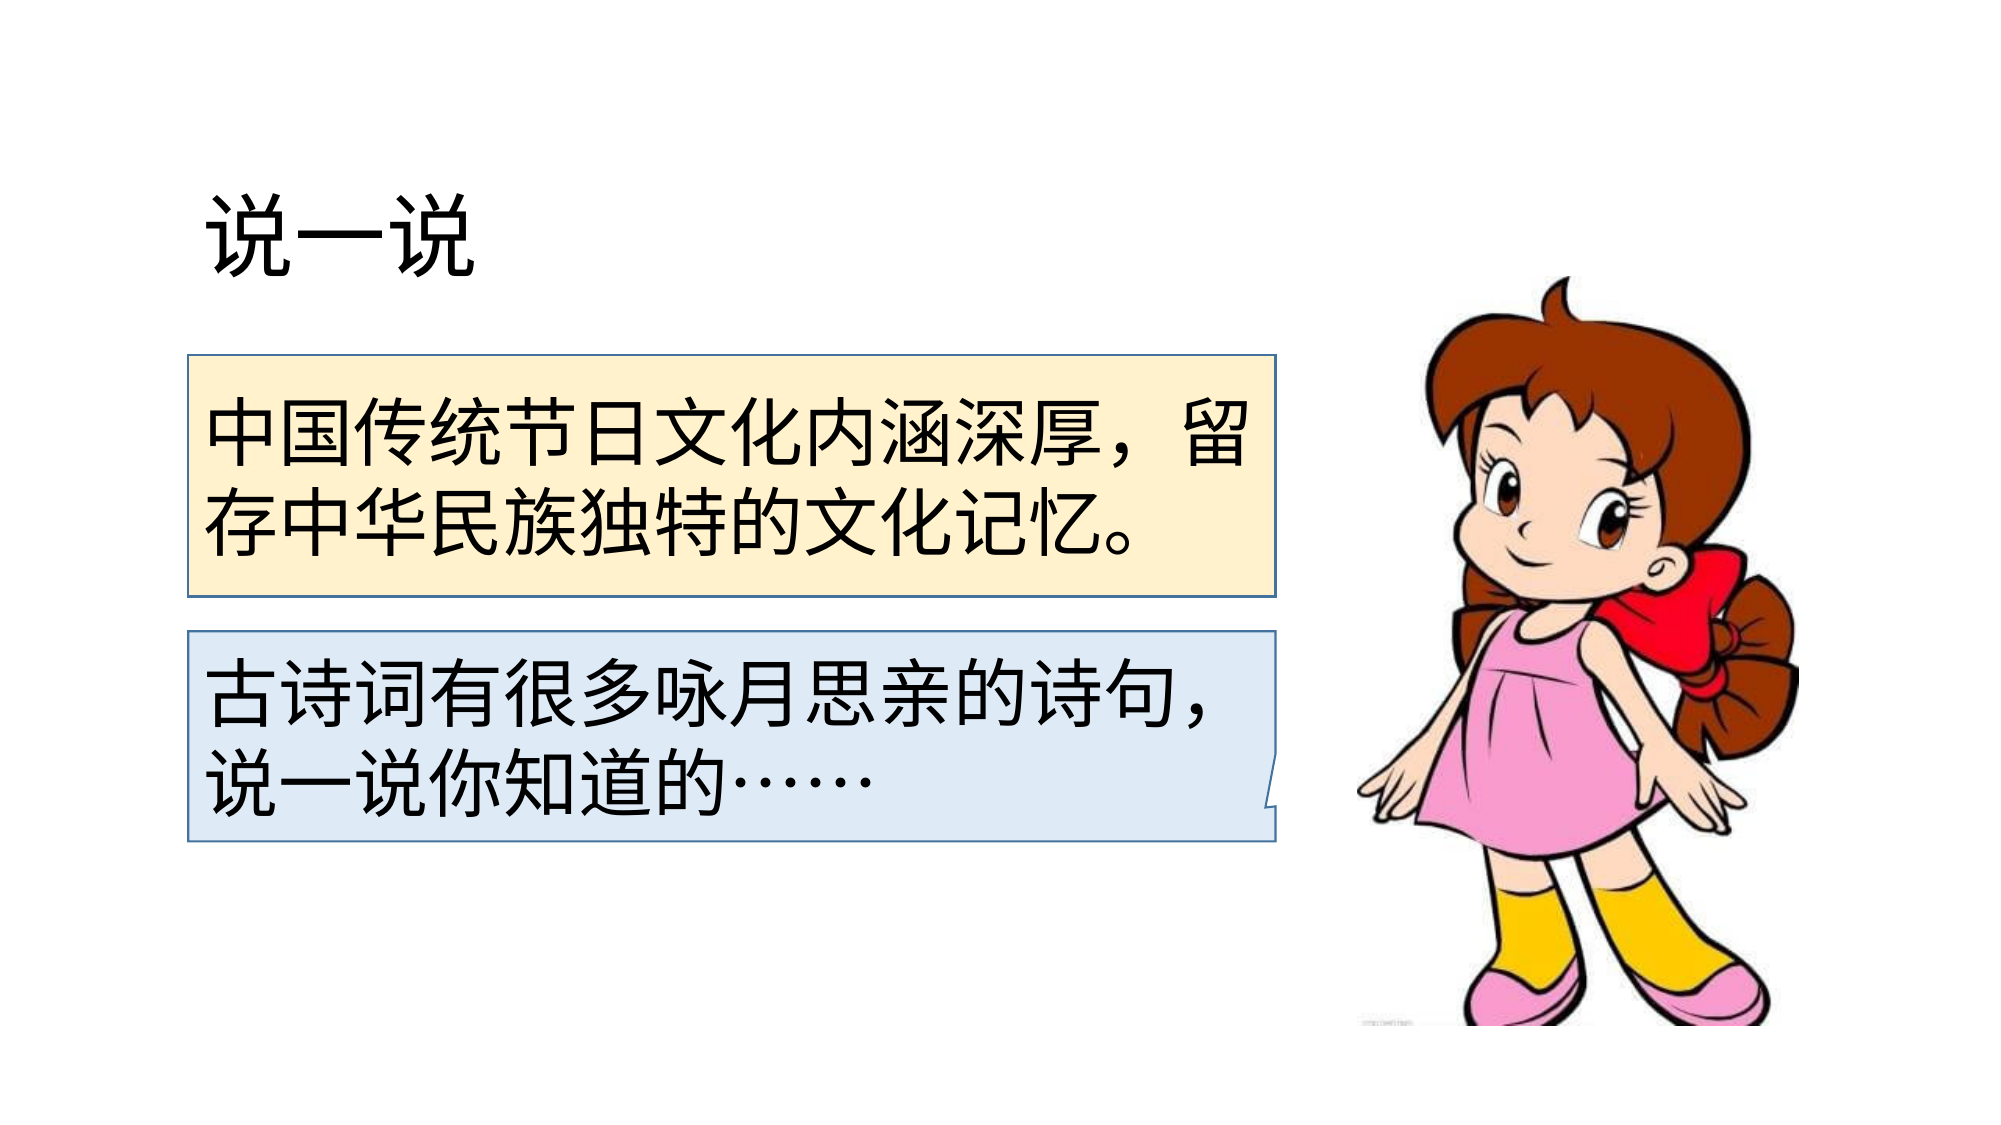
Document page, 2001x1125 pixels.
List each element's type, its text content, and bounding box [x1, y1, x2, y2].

text_box 古诗词有很多咏月思亲的诗句，说一说你知道的…… [187, 630, 1277, 843]
text_box 中国传统节日文化内涵深厚，留存中华民族独特的文化记忆。 [187, 354, 1277, 598]
text_box 说一说 [188, 171, 763, 296]
picture [1357, 276, 1799, 1026]
